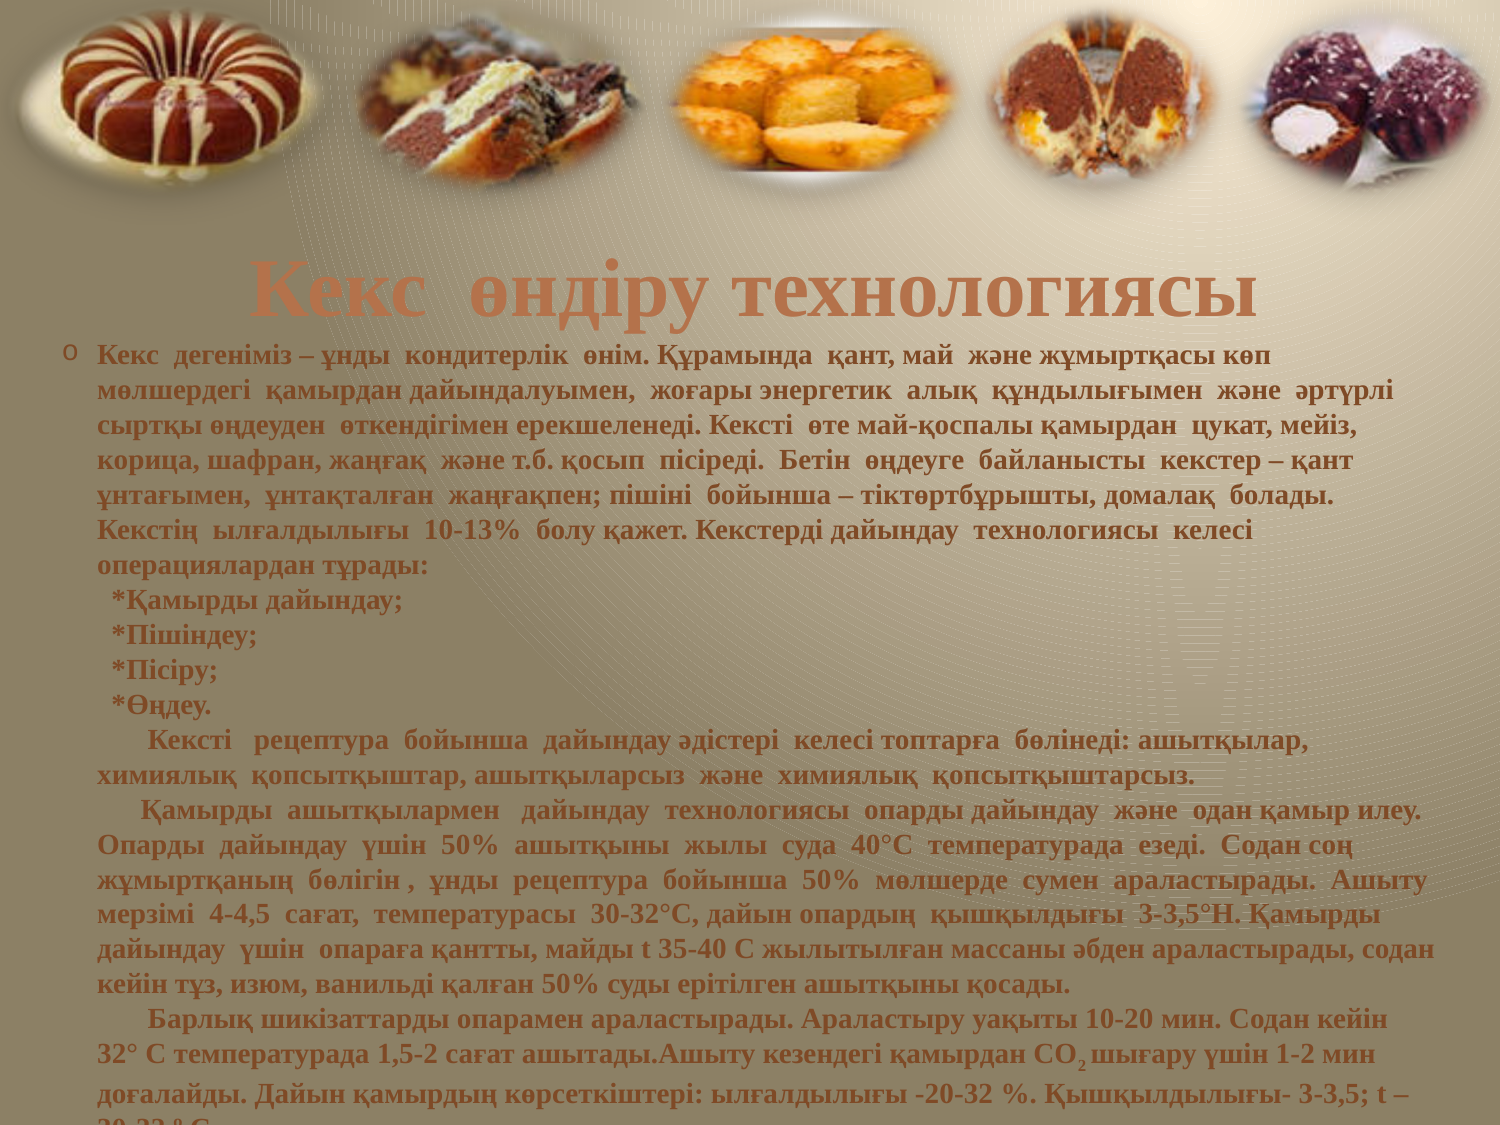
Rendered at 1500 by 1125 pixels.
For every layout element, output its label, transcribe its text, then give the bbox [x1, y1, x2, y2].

list Кекс өндіру технологиясы [117, 205, 1393, 400]
picture [0, 0, 1500, 200]
title Кекс дегеніміз – ұнды кондитерлік өнім. Құрамында қант, май және жұмыртқасы көп мөлшердегі қамырдан дайындалуымен, жоғары энергетик алық құндылығымен және әртүрлі сыртқы өңдеуден өткендігімен ерекшеленеді. Кексті өте май-қоспалы қамырдан цукат, мейіз, корица, шафран, жаңғақ және т.б. қосып пісіреді. Бетін өңдеуге байланысты кекстер – қант ұнтағымен, ұнтақталған жаңғақпен; пішіні бойынша – тіктөртбұрышты, домалақ болады. Кекстің ылғалдылығы 10-13% болу қажет. Кекстерді дайындау технологиясы келесі операциялардан тұрады: *Қамырды дайындау; *Пішіндеу; *Пісіру; *Өңдеу. Кексті рецептура бойынша дайындау әдістері келесі топтарға бөлінеді: ашытқылар, химиялық қопсытқыштар, ашытқыларсыз және химиялық қопсытқыштарсыз. Қамырды ашытқылармен дайындау технологиясы опарды дайындау және одан қамыр илеу. Опарды дайындау үшін 50% ашытқыны жылы суда 40°С температурада езеді. Содан соң жұмыртқаның бөлігін , ұнды рецептура бойынша 50% мөлшерде сумен араластырады. Ашыту мерзімі 4-4,5 сағат, температурасы 30-32°С, дайын опардың қышқылдығы 3-3,5°Н. Қамырды дайындау үшін опараға қантты, майды t 35-40 С жылытылған массаны әбден араластырады, содан кейін тұз, изюм, ванильді қалған 50% суды ерітілген ашытқыны қосады. Барлық шикізаттарды опарамен араластырады. Араластыру уақыты 10-20 мин. Содан кейін 32° С температурада 1,5-2 сағат ашытады.Ашыту кезендегі қамырдан СО2 шығару үшін 1-2 мин доғалайды. Дайын қамырдың көрсеткіштері: ылғалдылығы -20-32 %. Қышқылдылығы- 3-3,5; t – 30-32 º С. [46, 328, 1454, 1067]
